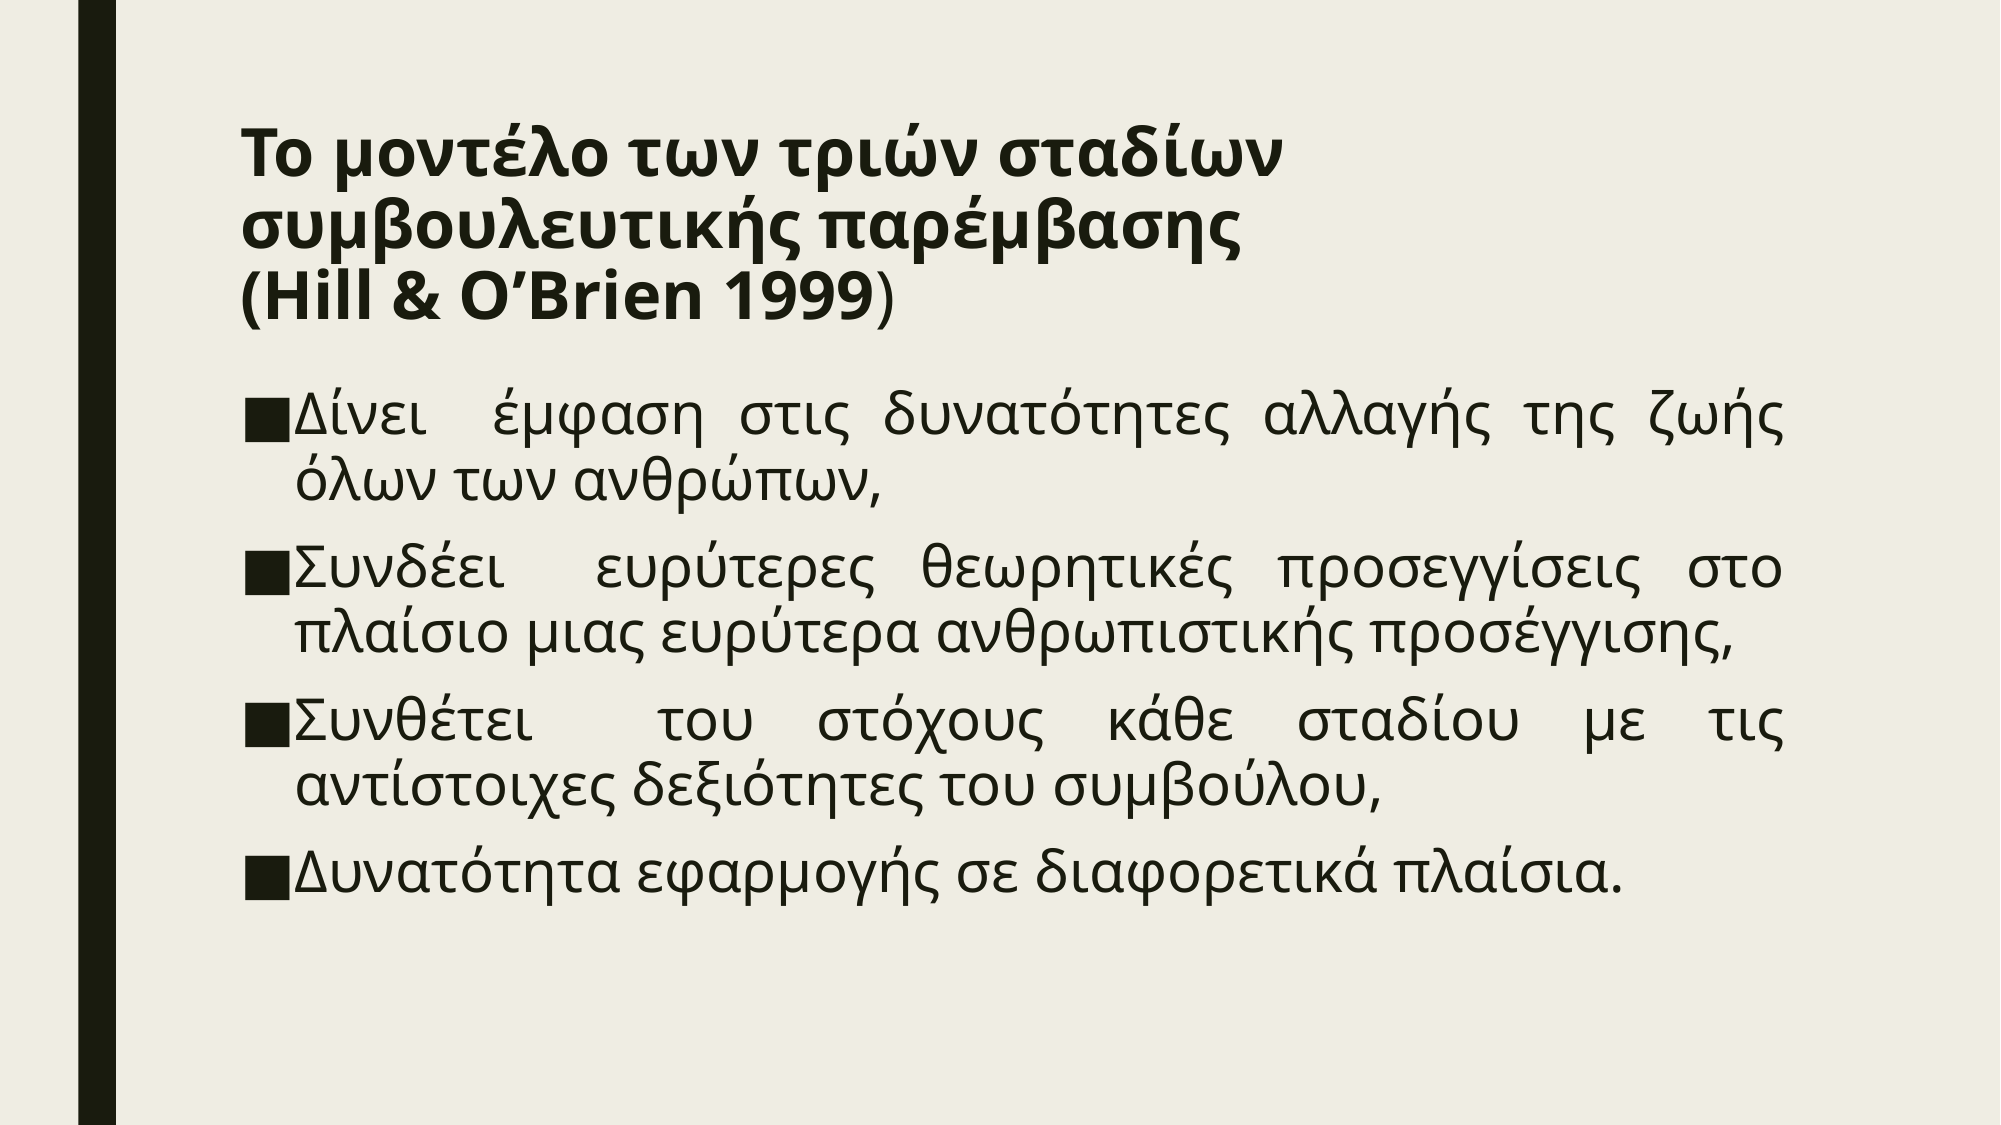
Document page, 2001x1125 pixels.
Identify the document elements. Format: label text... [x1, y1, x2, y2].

list Δίνει έμφαση στις δυνατότητες αλλαγής της ζωής όλων των ανθρώπων, Συνδέει ευρύτερες θεωρητικές προσεγγίσεις στο πλαίσιο μιας ευρύτερα ανθρωπιστικής προσέγγισης, Συνθέτει του στόχους κάθε σταδίου με τις αντίστοιχες δεξιότητες του συμβούλου, Δυνατότητα εφαρμογής σε διαφορετικά πλαίσια. [225, 375, 1800, 963]
title Το μοντέλο των τριών σταδίων συμβουλευτικής παρέμβασης (Hill & O’Brien 1999) [225, 112, 1800, 357]
